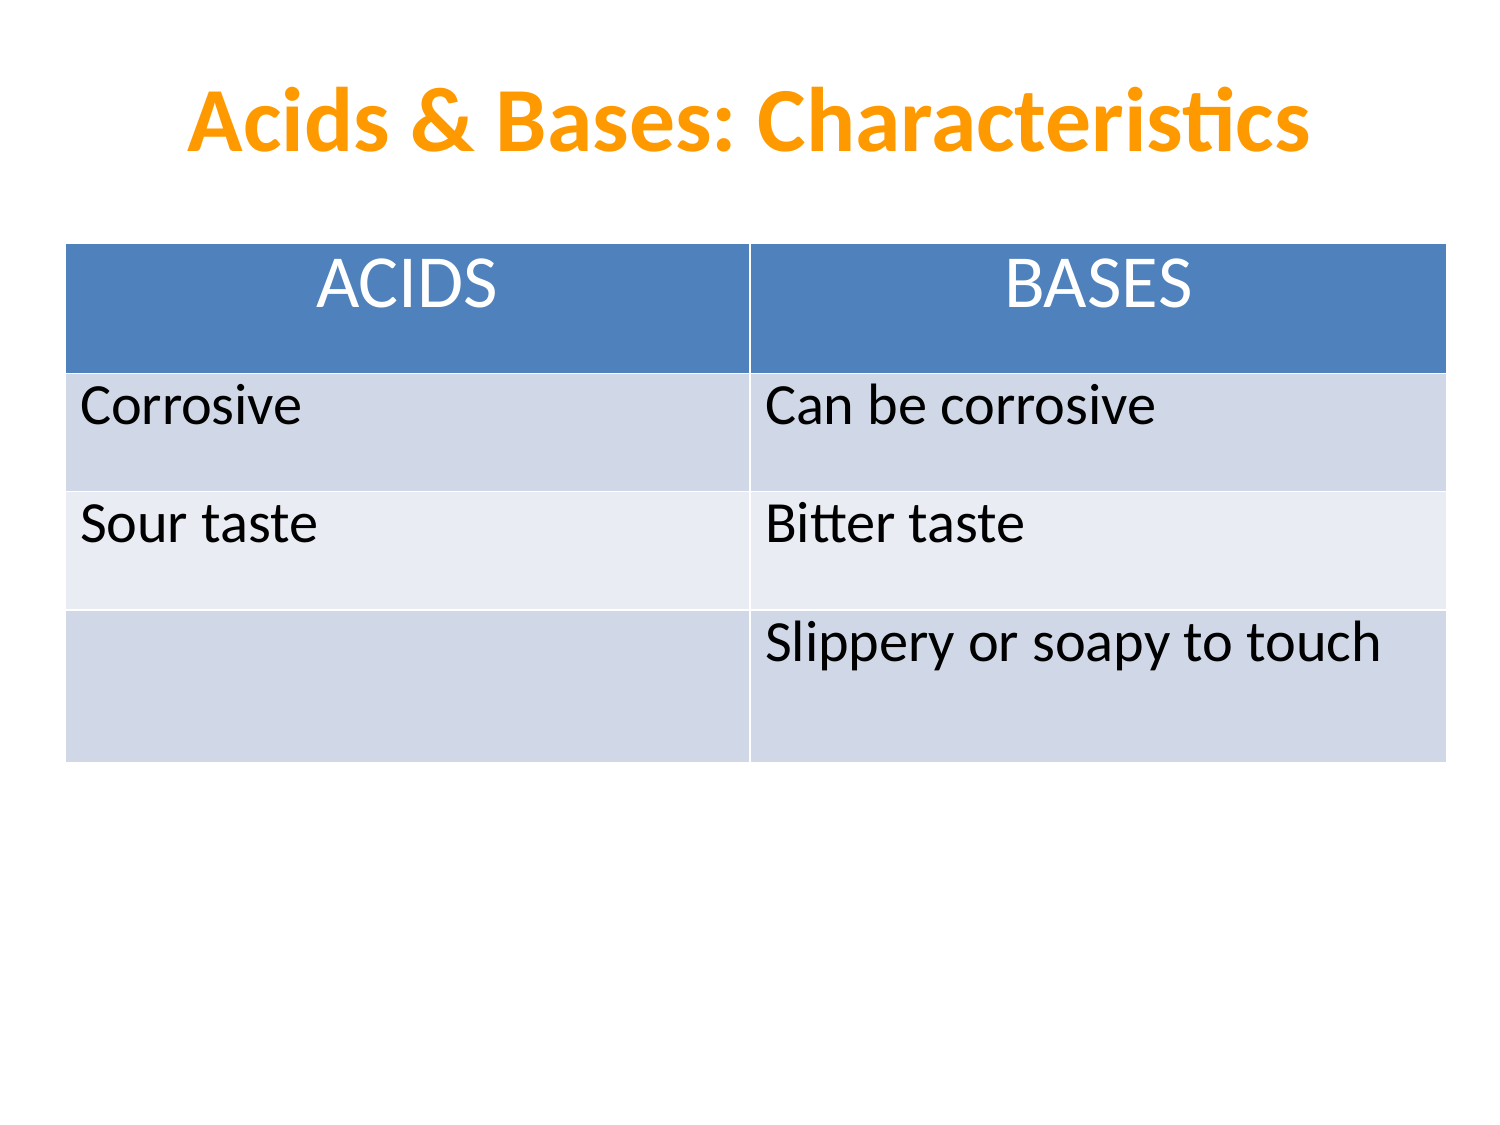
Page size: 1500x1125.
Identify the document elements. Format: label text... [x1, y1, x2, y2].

table_cell Corrosive [66, 374, 749, 491]
table_header BASES [751, 244, 1446, 373]
table_cell [66, 611, 749, 762]
table_cell Slippery or soapy to touch [751, 611, 1446, 762]
table_cell Bitter taste [751, 492, 1446, 609]
table_cell Sour taste [66, 492, 749, 609]
table_header ACIDS [66, 244, 749, 373]
table_cell Can be corrosive [751, 374, 1446, 491]
title Acids & Bases: Characteristics [75, 45, 1425, 185]
